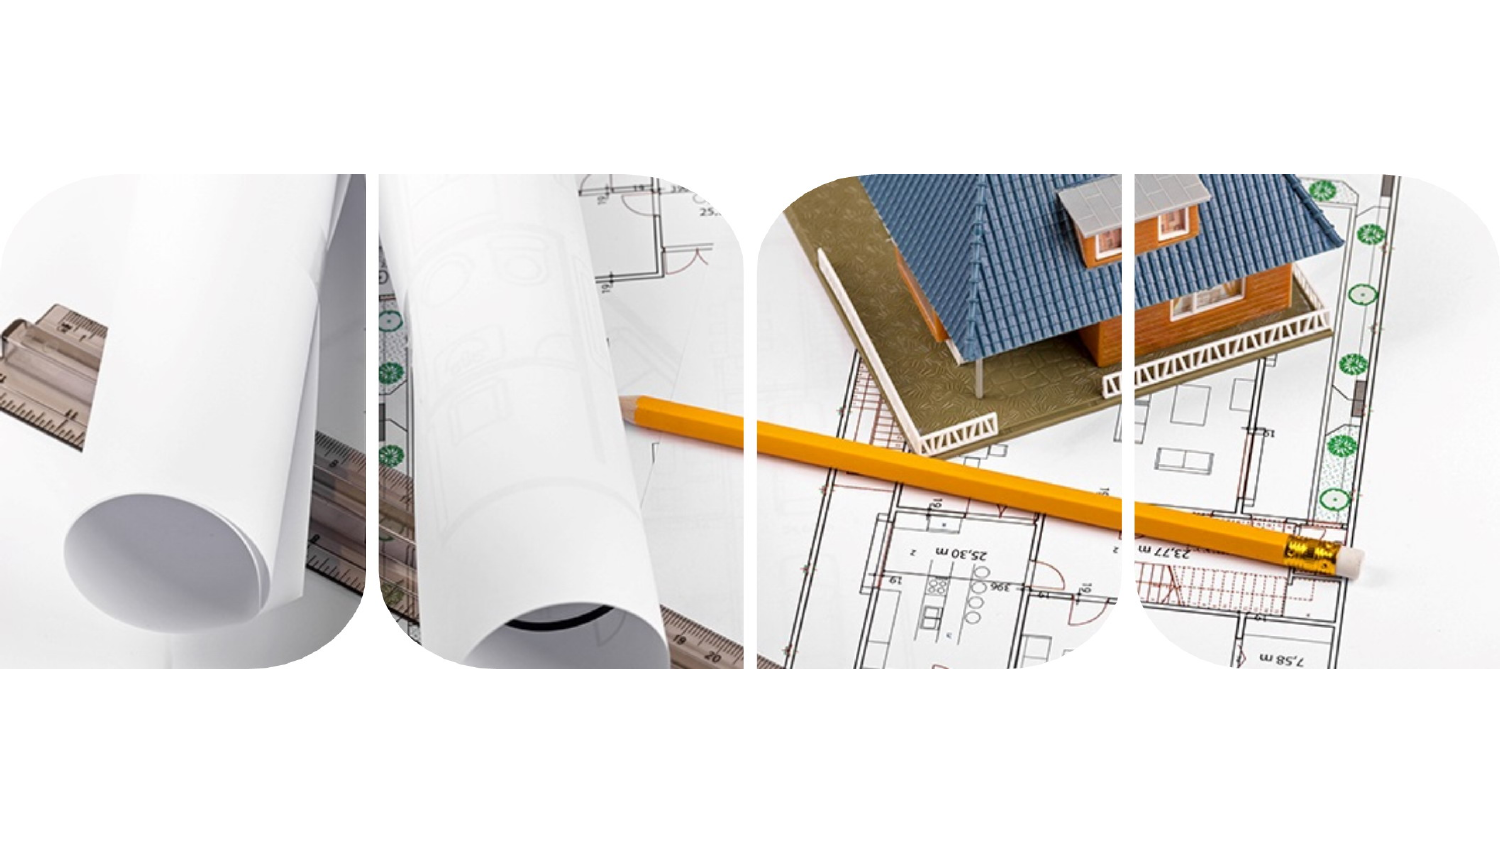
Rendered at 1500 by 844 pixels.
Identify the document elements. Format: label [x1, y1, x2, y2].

picture [0, 174, 1500, 669]
